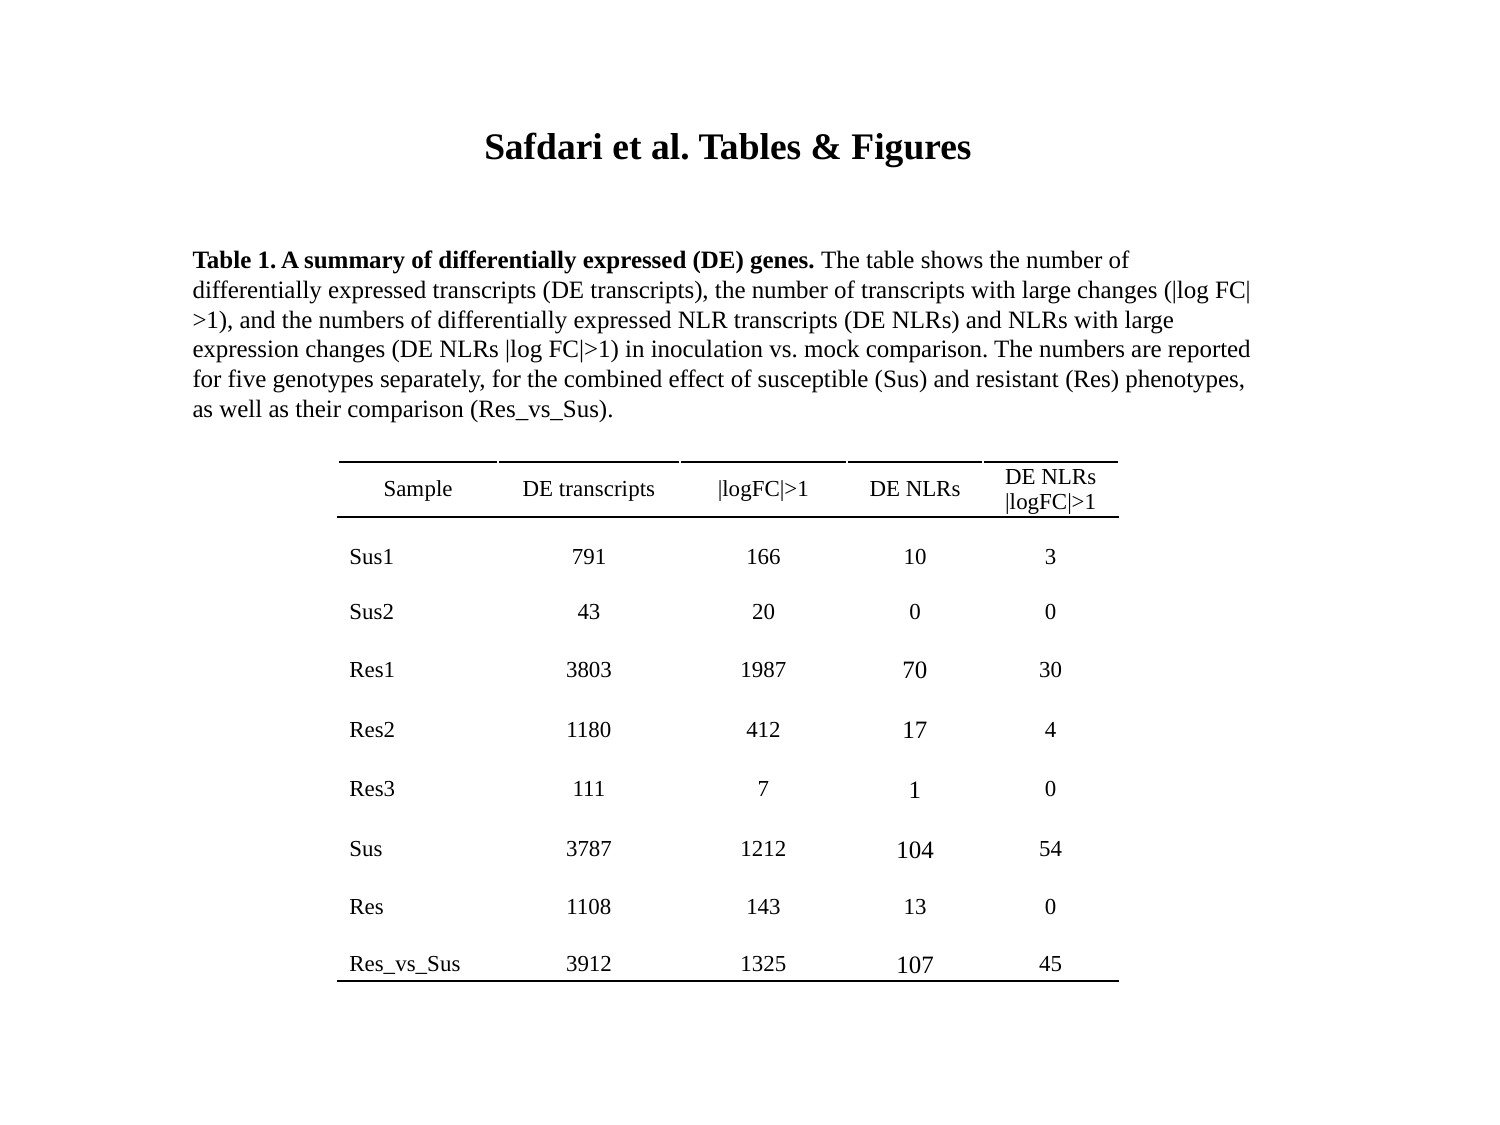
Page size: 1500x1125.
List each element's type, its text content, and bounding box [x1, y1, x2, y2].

table_cell Sus [339, 807, 497, 865]
table_cell 1 [848, 747, 982, 806]
table_cell 20 [681, 572, 846, 626]
table_cell 111 [499, 747, 679, 806]
table_cell 1180 [499, 687, 679, 746]
table_header Sample [339, 463, 497, 516]
table_cell Res1 [339, 627, 497, 686]
table_cell 143 [681, 867, 846, 920]
table_cell 0 [984, 867, 1118, 920]
table_cell 1108 [499, 867, 679, 920]
table_cell 30 [984, 627, 1118, 686]
table_cell 0 [984, 572, 1118, 626]
table_cell 3912 [499, 922, 679, 980]
table_cell Res_vs_Sus [339, 922, 497, 980]
table_cell 17 [848, 687, 982, 746]
table_cell 3 [984, 518, 1118, 571]
table_cell 13 [848, 867, 982, 920]
table_cell Res2 [339, 687, 497, 746]
table_cell 1325 [681, 922, 846, 980]
table_header |logFC|>1 [681, 463, 846, 516]
table_cell 10 [848, 518, 982, 571]
text_box Safdari et al. Tables & Figures [469, 115, 988, 175]
table_cell 107 [848, 922, 982, 980]
table_cell 54 [984, 807, 1118, 865]
table_cell 7 [681, 747, 846, 806]
table_cell 791 [499, 518, 679, 571]
table_cell Sus2 [339, 572, 497, 626]
table_header DE NLRs [848, 463, 982, 516]
table_cell Res3 [339, 747, 497, 806]
table_cell Res [339, 867, 497, 920]
table_cell 4 [984, 687, 1118, 746]
text_box Table 1. A summary of differentially expressed (DE) genes. The table shows the number of differentially expressed transcripts (DE transcripts), the number of transcripts with large changes (|log FC|>1), and the numbers of differentially expressed NLR transcripts (DE NLRs) and NLRs with large expression changes (DE NLRs |log FC|>1) in inoculation vs. mock comparison. The numbers are reported for five genotypes separately, for the combined effect of susceptible (Sus) and resistant (Res) phenotypes, as well as their comparison (Res_vs_Sus). [177, 235, 1280, 461]
table_cell 3787 [499, 807, 679, 865]
table_cell 412 [681, 687, 846, 746]
table_cell 43 [499, 572, 679, 626]
table_cell 1987 [681, 627, 846, 686]
table_cell 1212 [681, 807, 846, 865]
table_header DE transcripts [499, 463, 679, 516]
table_header DE NLRs |logFC|>1 [984, 463, 1118, 516]
table_cell 45 [984, 922, 1118, 980]
table_cell 0 [848, 572, 982, 626]
table_cell Sus1 [339, 518, 497, 571]
table_cell 0 [984, 747, 1118, 806]
table_cell 70 [848, 627, 982, 686]
table_cell 104 [848, 807, 982, 865]
table_cell 3803 [499, 627, 679, 686]
table_cell 166 [681, 518, 846, 571]
